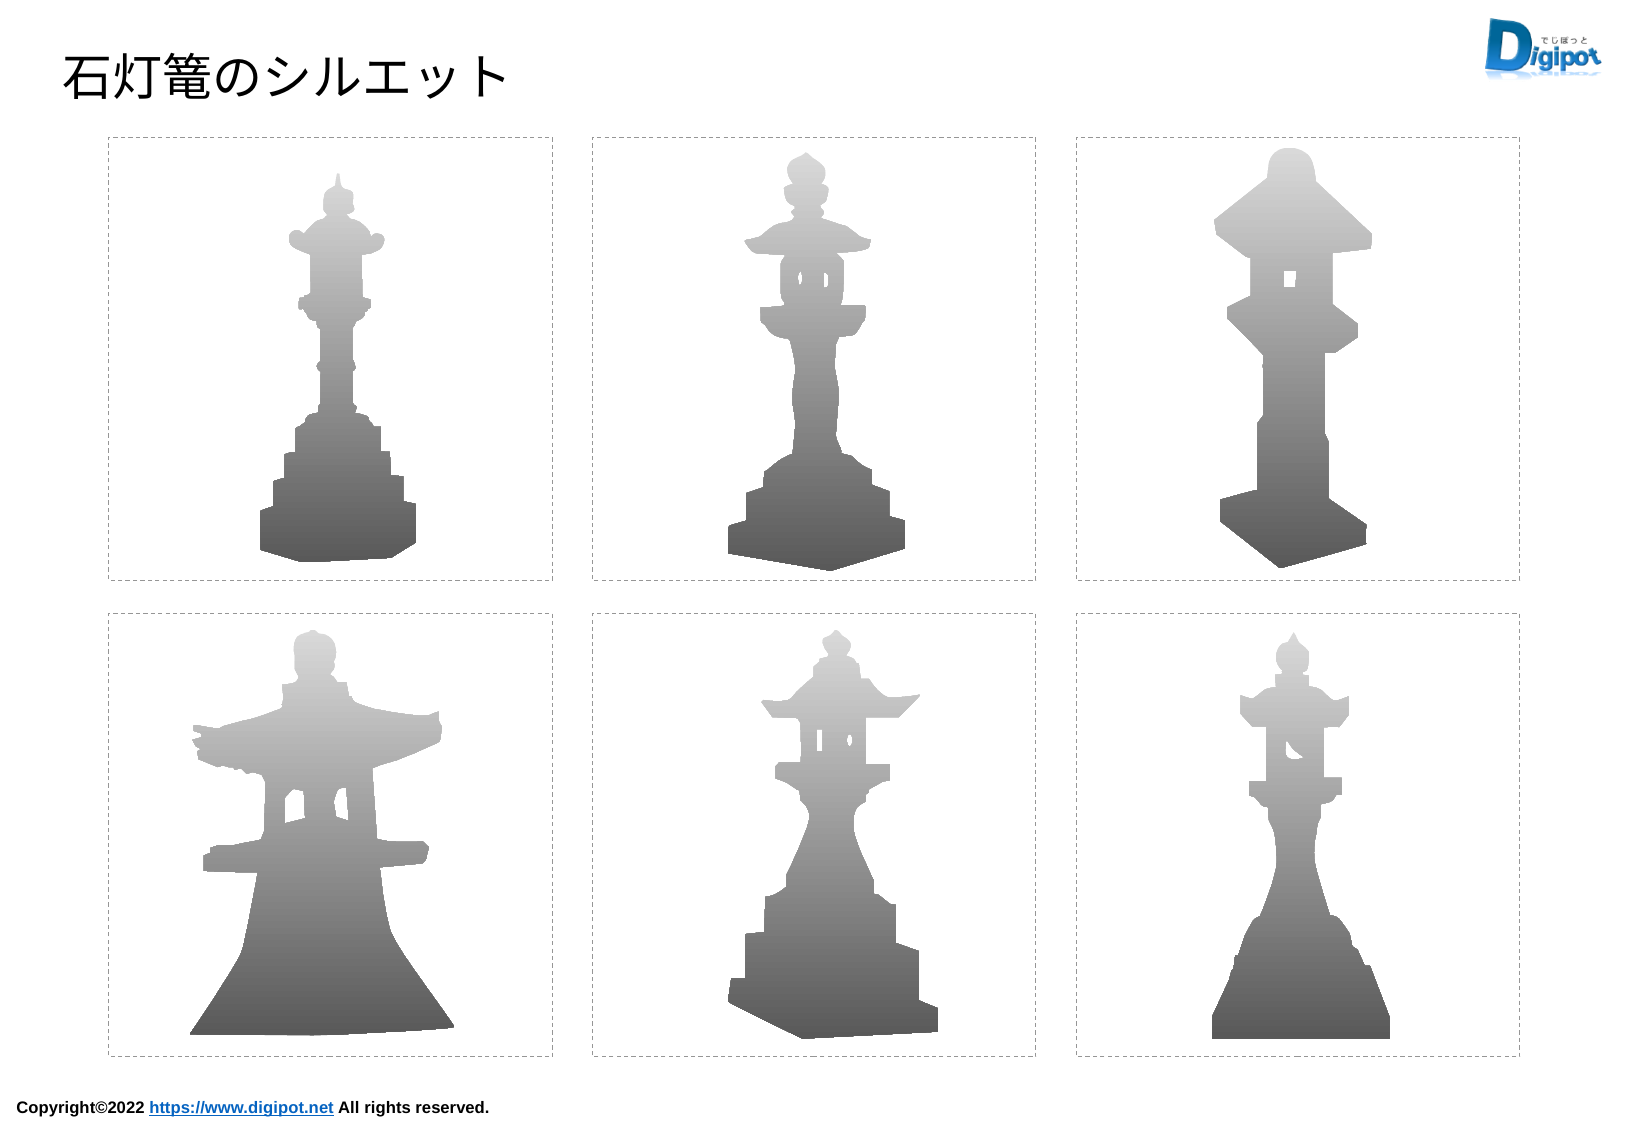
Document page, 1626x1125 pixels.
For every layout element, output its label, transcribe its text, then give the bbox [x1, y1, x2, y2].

text_box [259, 173, 416, 563]
text_box [1212, 632, 1390, 1039]
text_box [1214, 147, 1372, 569]
text_box 石灯篭のシルエット [47, 38, 528, 113]
text_box [189, 629, 455, 1036]
text_box [728, 152, 906, 571]
text_box [728, 629, 939, 1039]
picture [1485, 18, 1602, 82]
